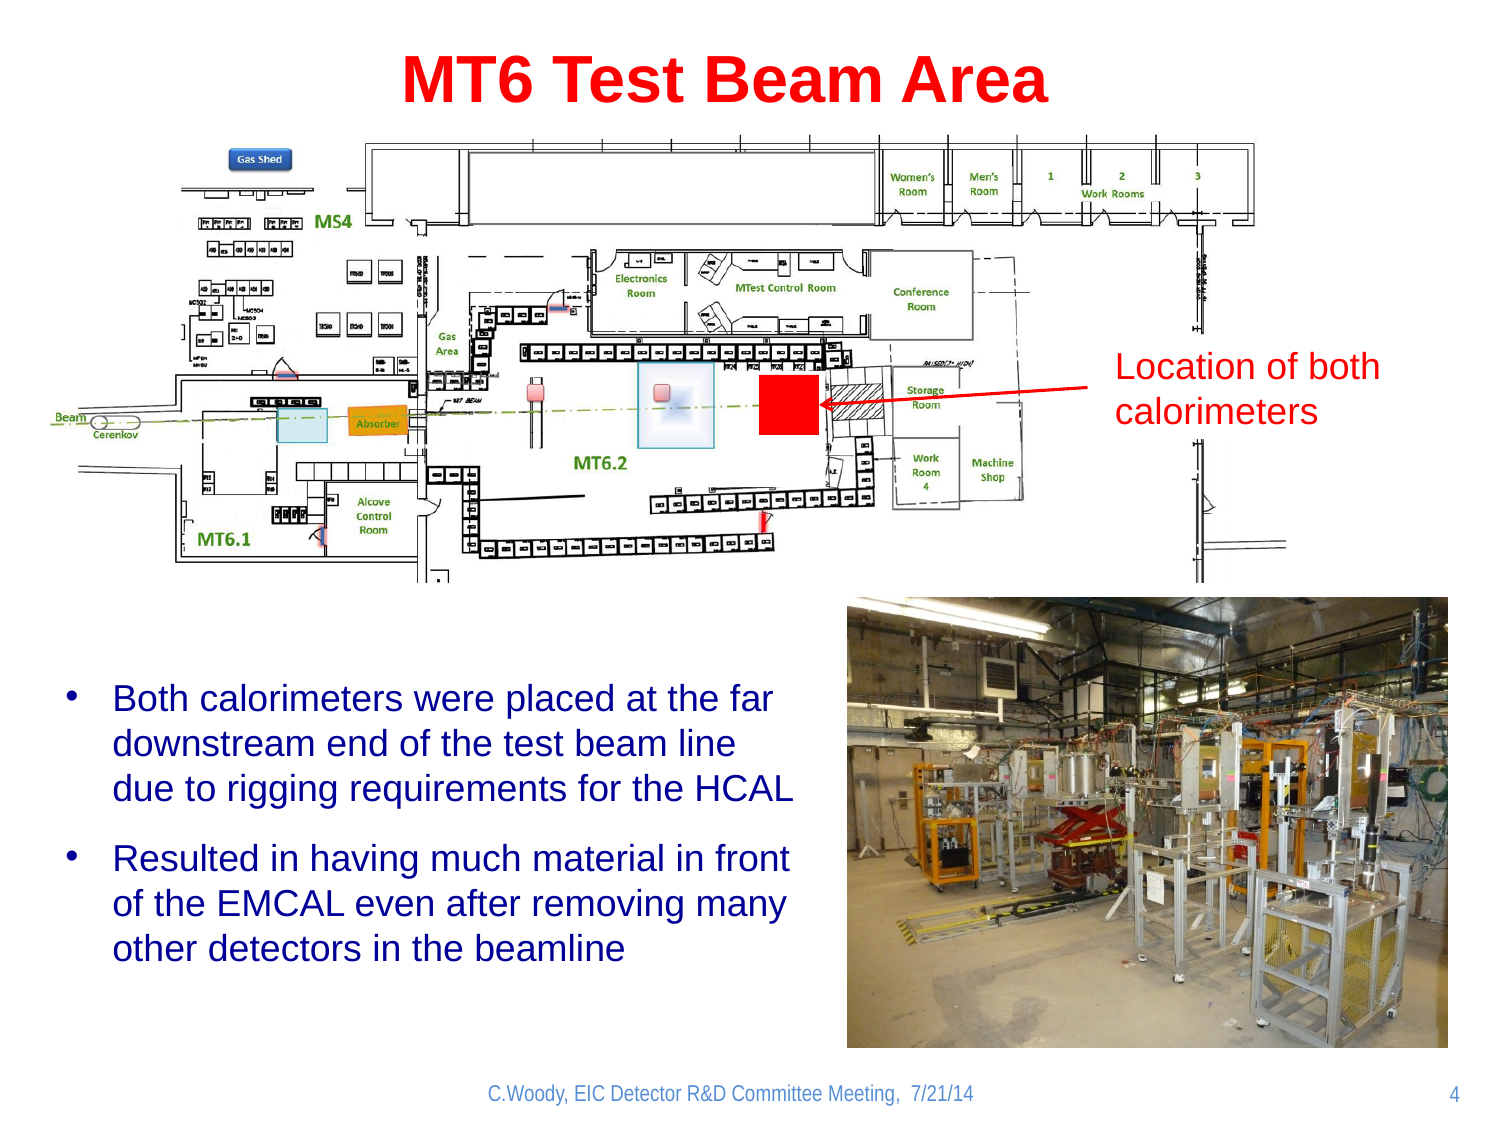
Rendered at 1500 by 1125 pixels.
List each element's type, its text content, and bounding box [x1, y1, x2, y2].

text_box Location of both calorimeters [1290, 334, 1400, 440]
picture [49, 124, 1448, 1048]
slide_number 4 [1125, 1074, 1475, 1113]
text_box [818, 387, 1088, 406]
text_box MT6 Test Beam Area [49, 26, 1400, 125]
text_box Both calorimeters were placed at the far downstream end of the test beam line due to rigging requirements for the HCAL Resulted in having much material in front of the EMCAL even after removing many other detectors in the beamline [50, 666, 821, 976]
footer C.Woody, EIC Detector R&D Committee Meeting, 7/21/14 [450, 1072, 1013, 1113]
